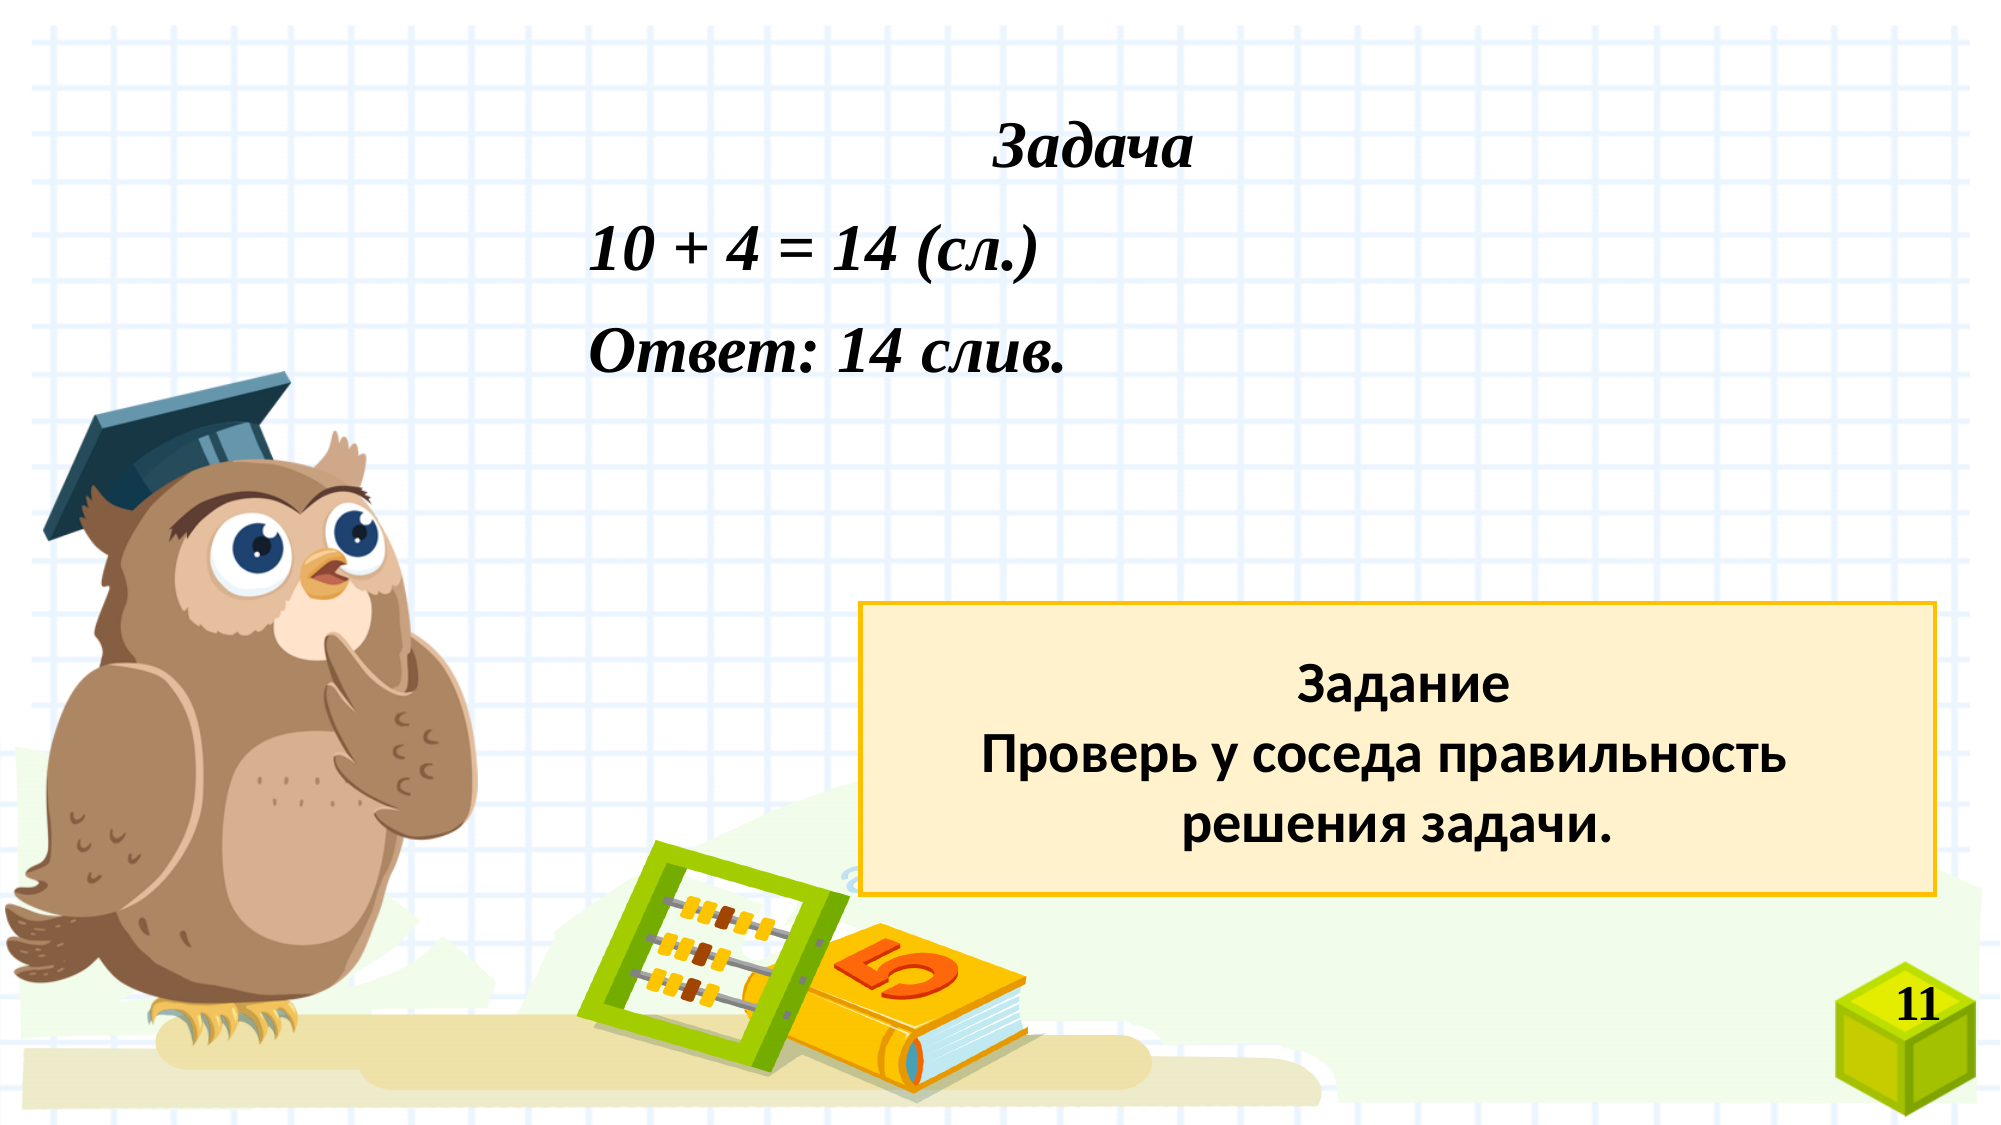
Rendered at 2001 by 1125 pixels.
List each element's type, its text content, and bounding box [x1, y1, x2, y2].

text_box Задача 10 + 4 = 14 (сл.) Ответ: 14 слив. [500, 88, 1633, 393]
picture [0, 0, 2001, 1125]
text_box Задание Проверь у соседа правильность решения задачи. [860, 602, 1936, 895]
